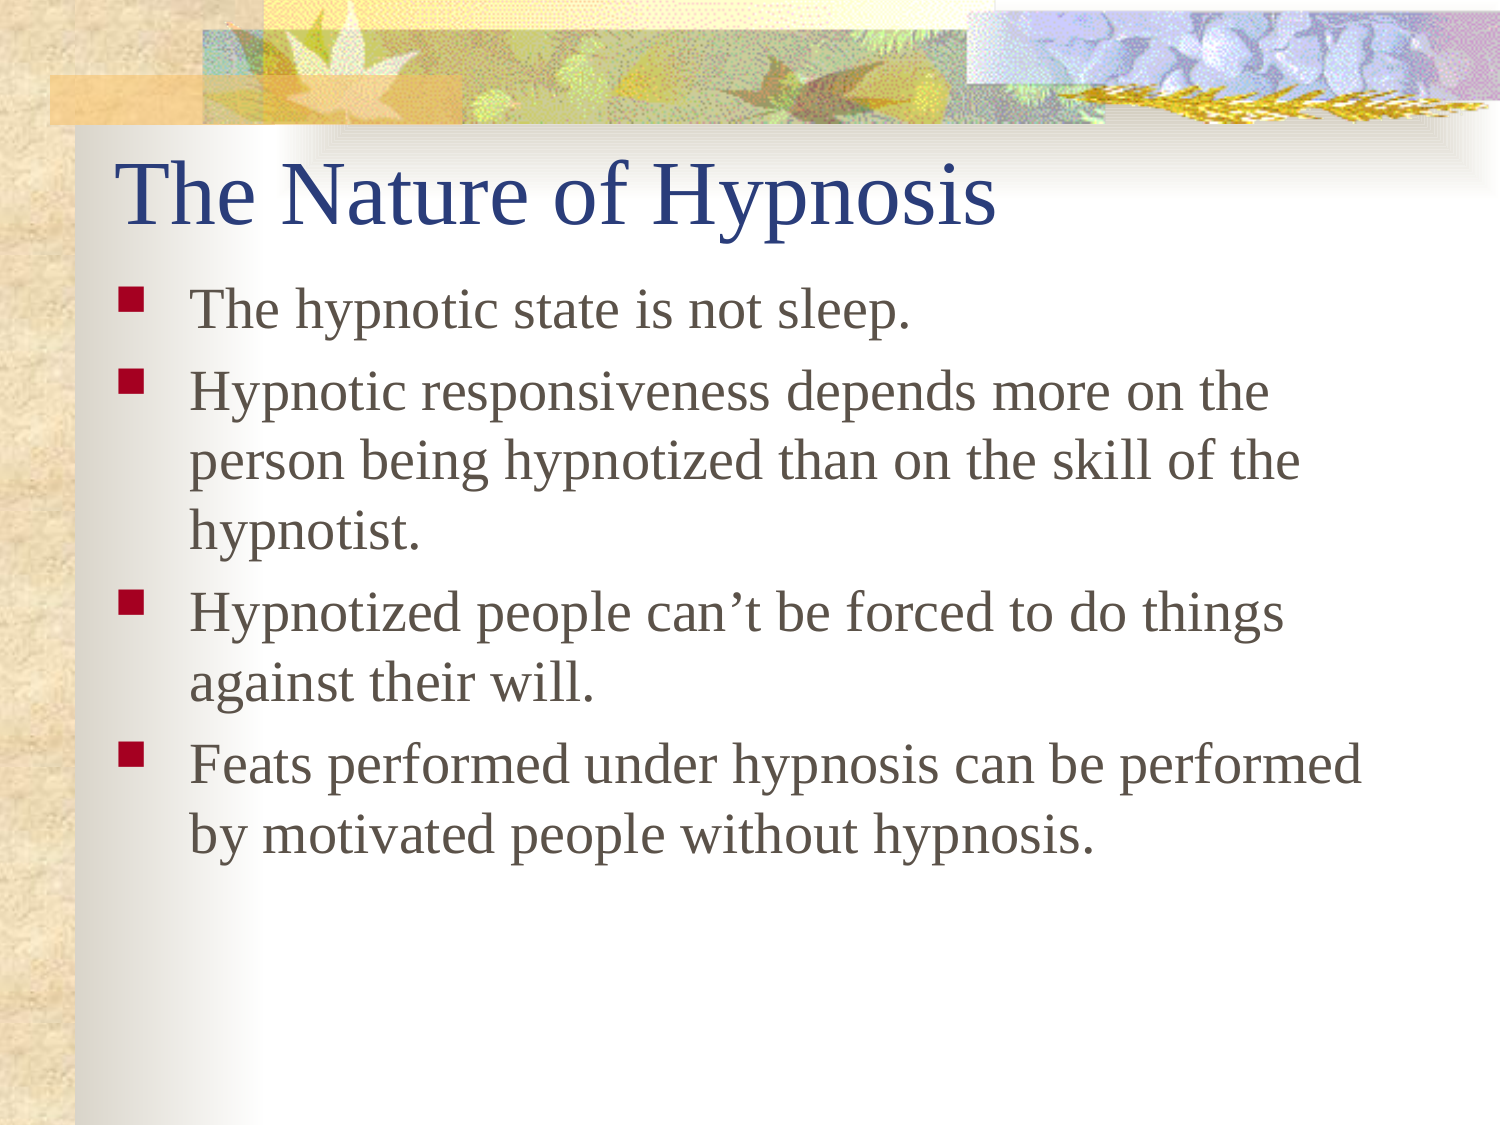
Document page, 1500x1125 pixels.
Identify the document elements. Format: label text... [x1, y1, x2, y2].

list The hypnotic state is not sleep. Hypnotic responsiveness depends more on the person being hypnotized than on the skill of the hypnotist. Hypnotized people can’t be forced to do things against their will. Feats performed under hypnosis can be performed by motivated people without hypnosis. [99, 262, 1438, 938]
title The Nature of Hypnosis [99, 137, 1375, 250]
picture [0, 0, 1500, 1125]
